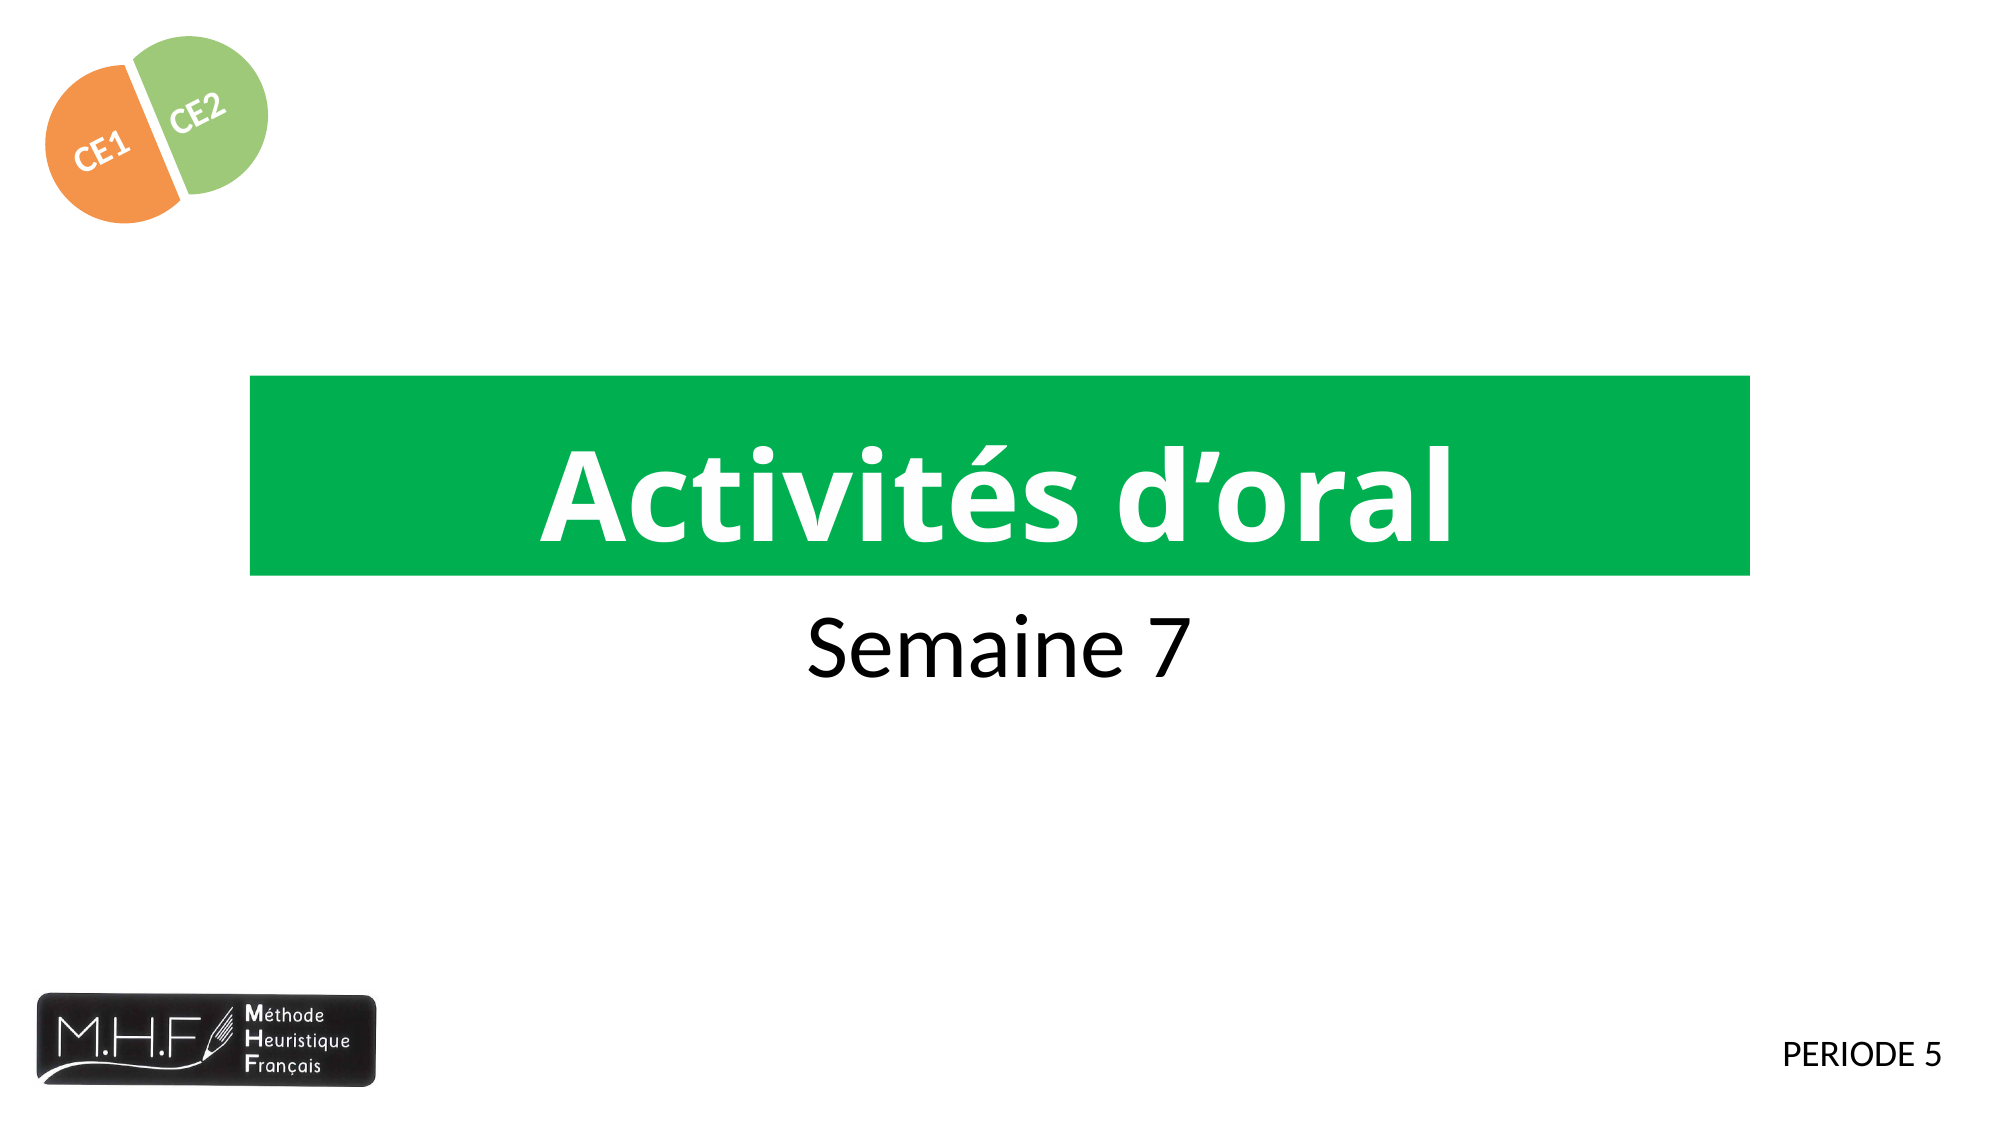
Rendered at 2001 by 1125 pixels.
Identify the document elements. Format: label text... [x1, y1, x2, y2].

picture [33, 990, 379, 1089]
text_box PERIODE 5 [1362, 1021, 1967, 1082]
title Activités d’oral [249, 375, 1750, 576]
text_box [45, 35, 269, 224]
subtitle Semaine 7 [249, 590, 1750, 863]
